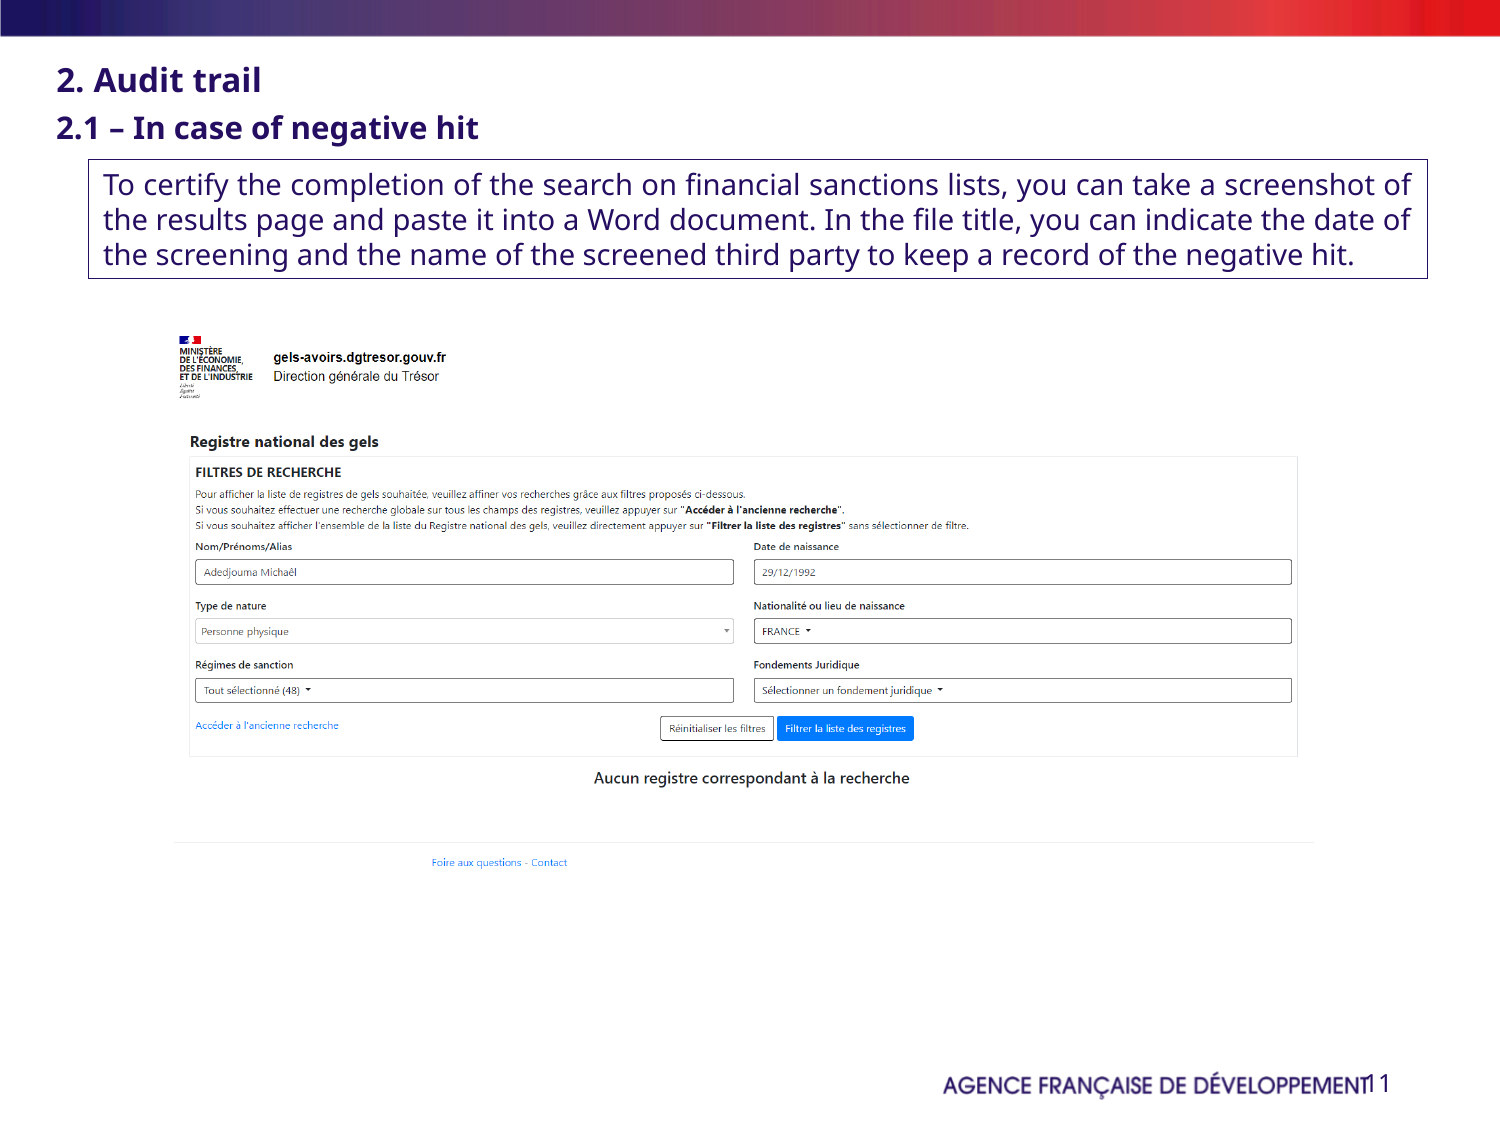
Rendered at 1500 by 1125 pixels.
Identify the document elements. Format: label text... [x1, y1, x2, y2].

text_box 2.1 – In case of negative hit [41, 100, 1352, 153]
picture [927, 1063, 1376, 1106]
picture [174, 326, 1314, 879]
picture [0, 0, 1500, 46]
text_box To certify the completion of the search on financial sanctions lists, you can take a screenshot of the results page and paste it into a Word document. In the file title, you can indicate the date of the screening and the name of the screened third party to keep a record of the negative hit. [88, 159, 1428, 279]
text_box 2. Audit trail [41, 51, 1424, 107]
